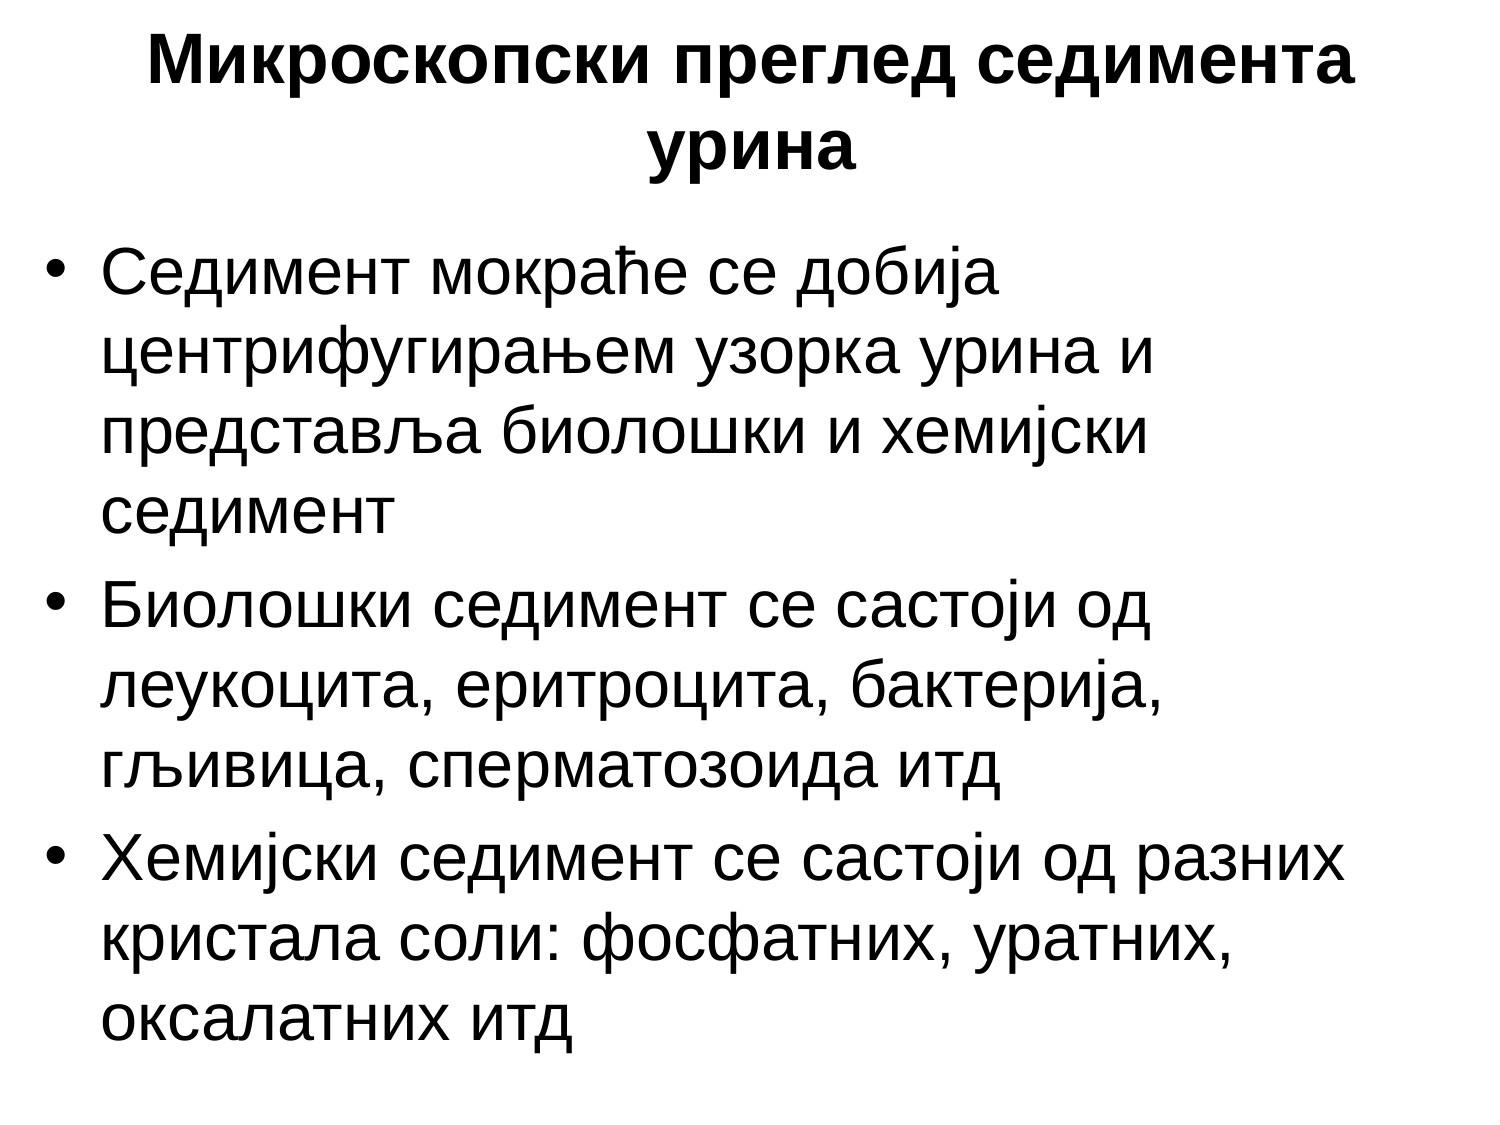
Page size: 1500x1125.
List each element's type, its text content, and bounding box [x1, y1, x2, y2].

title Микроскопски преглед седимента урина [76, 4, 1427, 192]
list Седимент мокраће се добија центрифугирањем узорка урина и представља биолошки и хемијски седимент Биолошки седимент се састоји од леукоцита, еритроцита, бактерија, гљивица, сперматозоида итд Хемијски седимент се састоји од разних кристала соли: фосфатних, уратних, оксалатних итд [29, 219, 1471, 1094]
